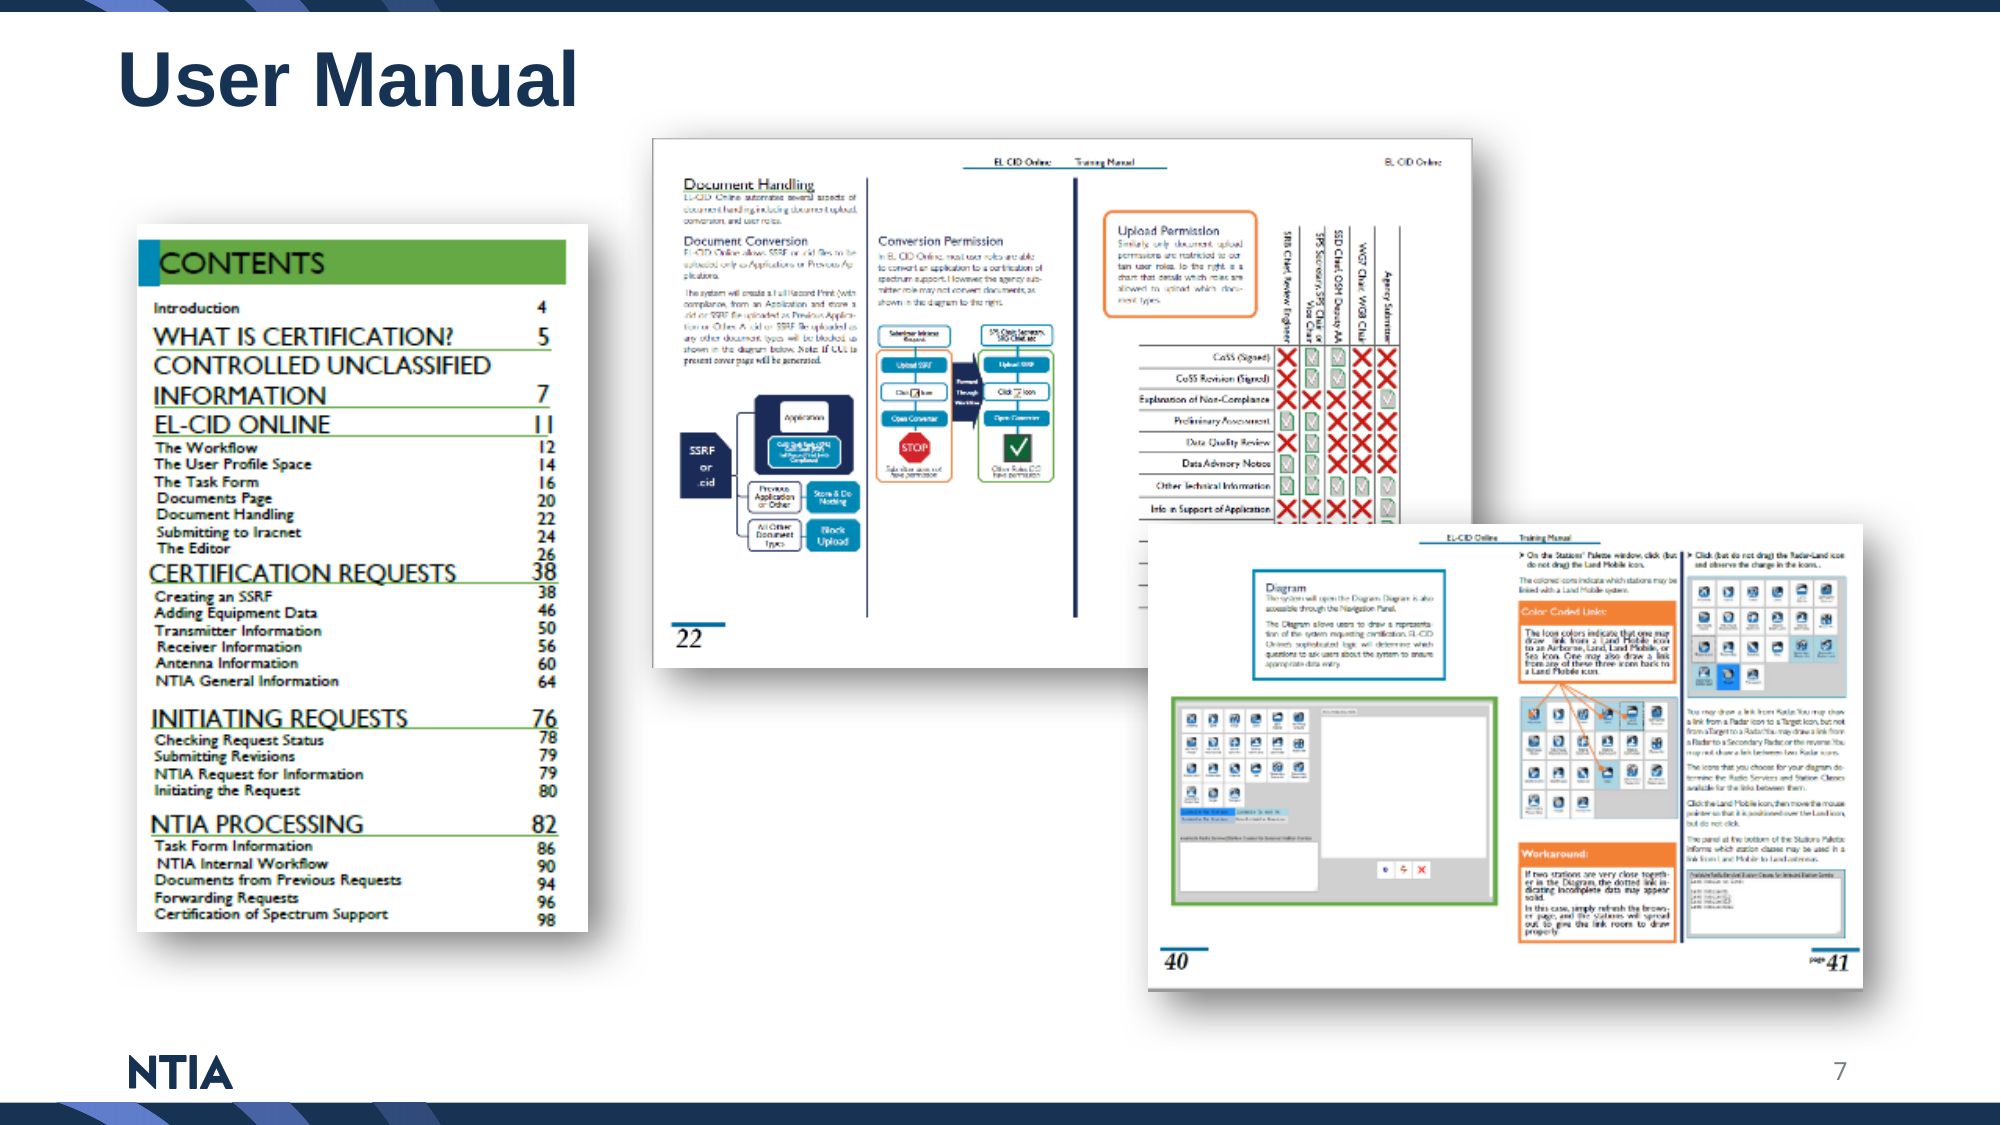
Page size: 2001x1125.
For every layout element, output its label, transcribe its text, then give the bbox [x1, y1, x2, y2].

slide_number 7 [1412, 1042, 1863, 1103]
title User Manual [99, 14, 938, 139]
picture [0, 1102, 471, 1125]
picture [0, 0, 471, 12]
picture [136, 224, 588, 933]
picture [129, 1055, 233, 1089]
picture [651, 138, 1863, 992]
